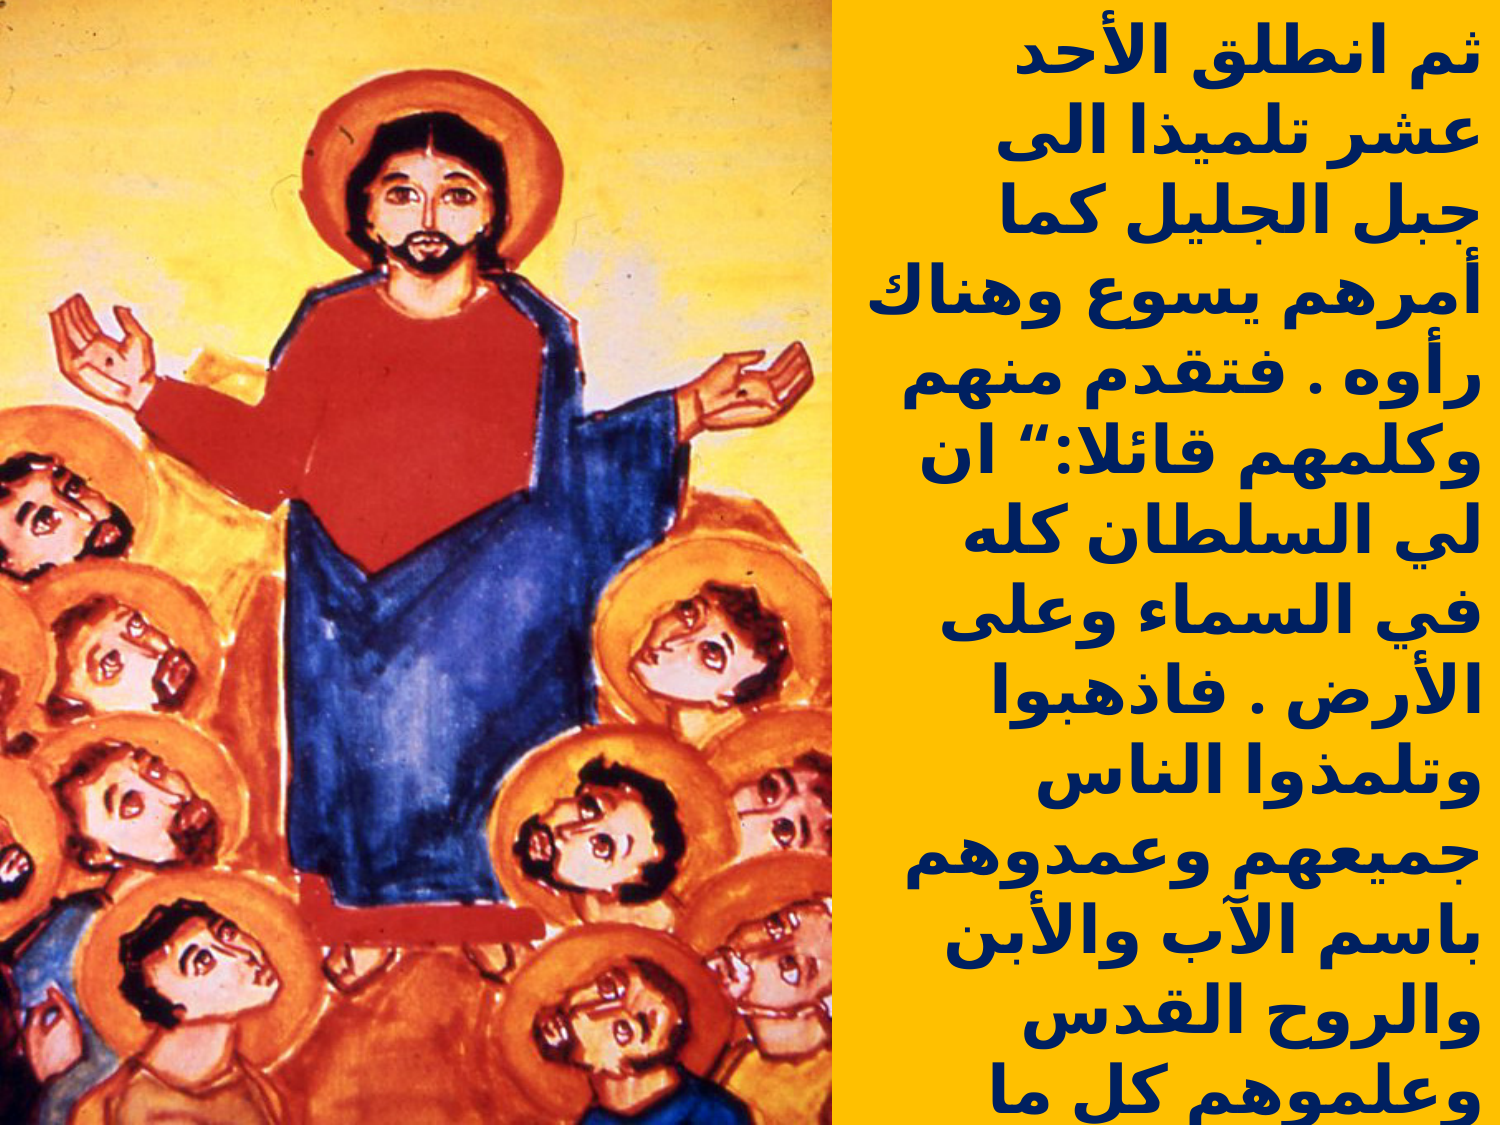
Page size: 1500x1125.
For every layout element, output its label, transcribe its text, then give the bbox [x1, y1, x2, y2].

picture [0, 0, 833, 1125]
text_box ثم انطلق الأحد عشر تلميذا الى جبل الجليل كما أمرهم يسوع وهناك رأوه . فتقدم منهم وكلمهم قائلا:“ ان لي السلطان كله في السماء وعلى الأرض . فاذهبوا وتلمذوا الناس جميعهم وعمدوهم باسم الآب والأبن والروح القدس وعلموهم كل ما أوصيتكم به . وها أنا معكم طول الأيام . أني مرسل لكم الروح القدس فأقيموا في اورشليم حتى تأتيكم هذه القوة من السماء. [834, 0, 1500, 1125]
